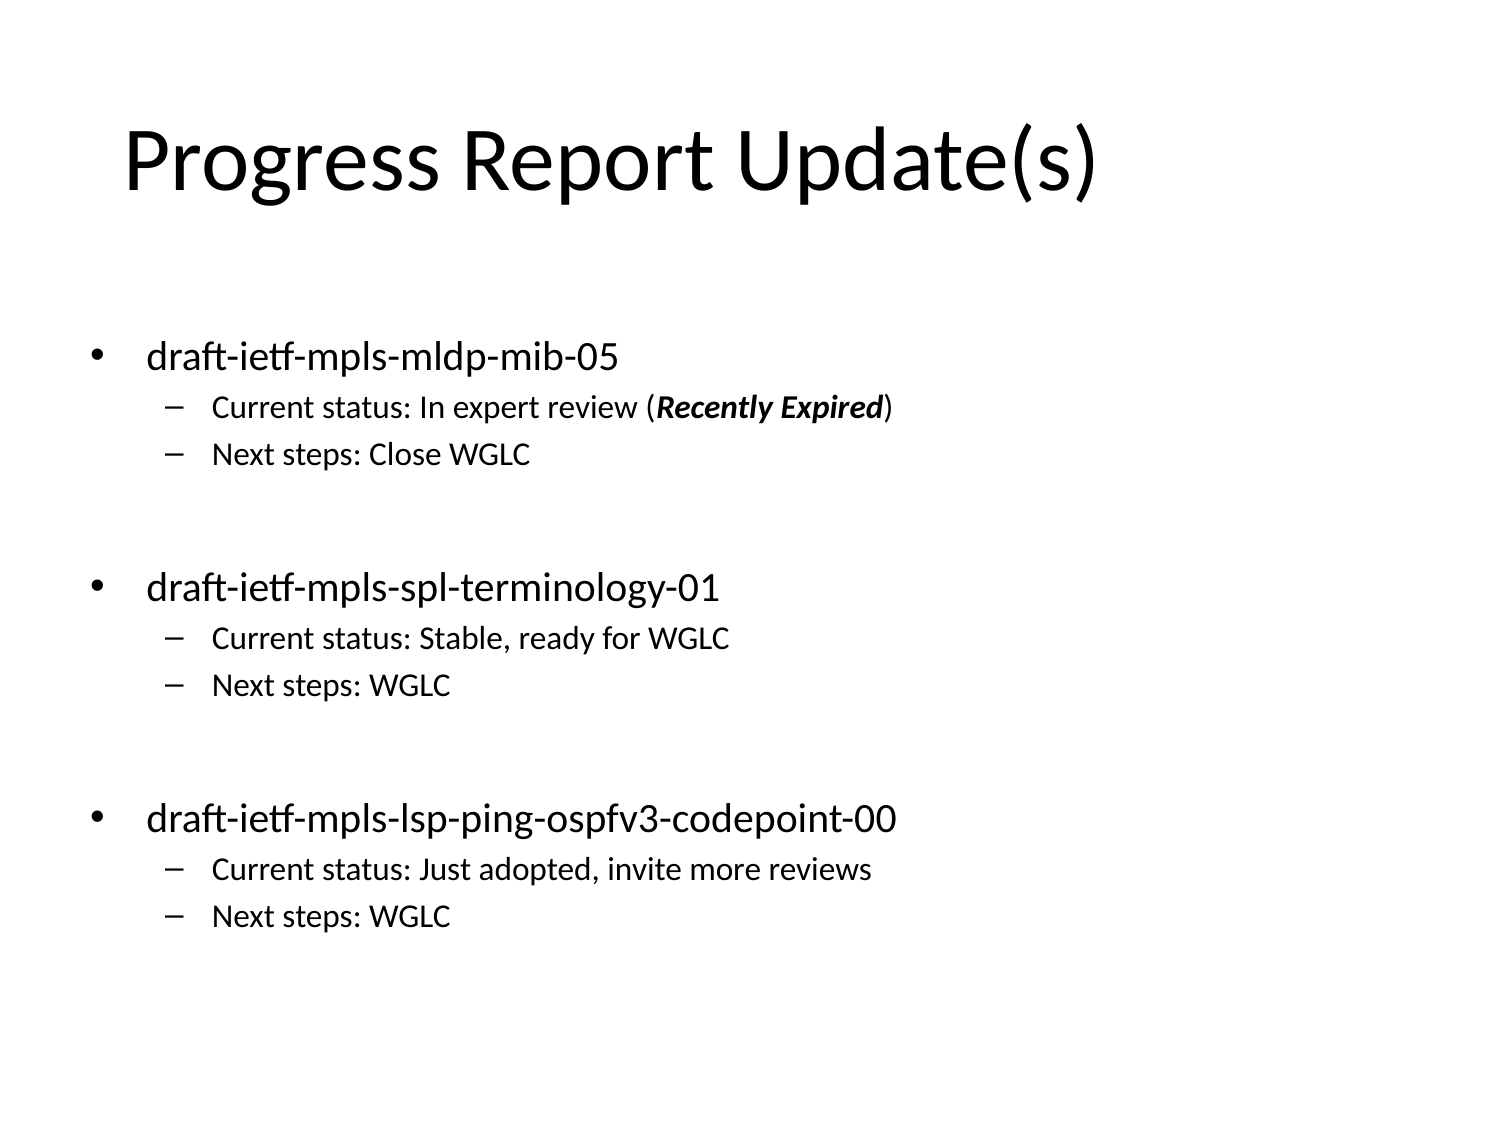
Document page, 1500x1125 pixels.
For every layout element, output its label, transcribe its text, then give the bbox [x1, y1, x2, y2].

list draft-ietf-mpls-mldp-mib-05 Current status: In expert review (Recently Expired) Next steps: Close WGLC draft-ietf-mpls-spl-terminology-01 Current status: Stable, ready for WGLC Next steps: WGLC draft-ietf-mpls-lsp-ping-ospfv3-codepoint-00 Current status: Just adopted, invite more reviews Next steps: WGLC [75, 321, 1425, 1005]
title Progress Report Update(s) [75, 45, 1425, 263]
